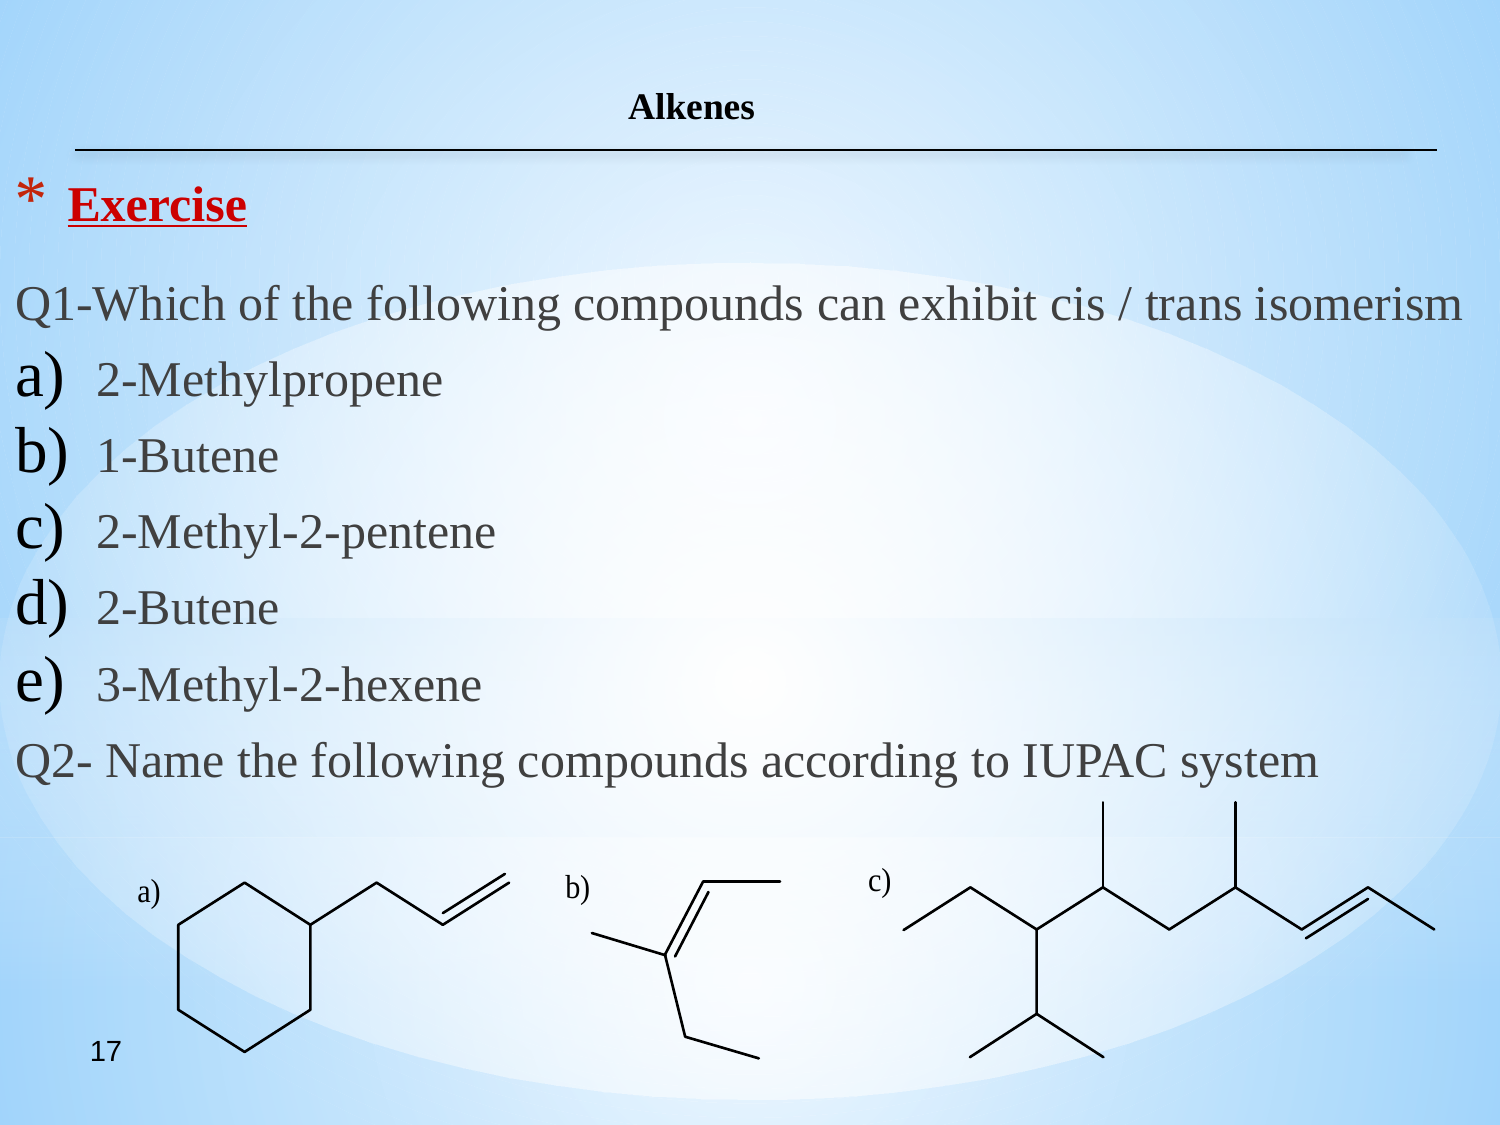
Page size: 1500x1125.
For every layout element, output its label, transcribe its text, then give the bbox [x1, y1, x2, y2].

text_box Alkenes [613, 74, 771, 135]
list Q1-Which of the following compounds can exhibit cis / trans isomerism 2-Methylpropene 1-Butene 2-Methyl-2-pentene 2-Butene 3-Methyl-2-hexene Q2- Name the following compounds according to IUPAC system [0, 262, 1500, 1050]
title Exercise [0, 137, 313, 262]
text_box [137, 799, 1438, 1063]
text_box 17 [75, 1024, 425, 1103]
